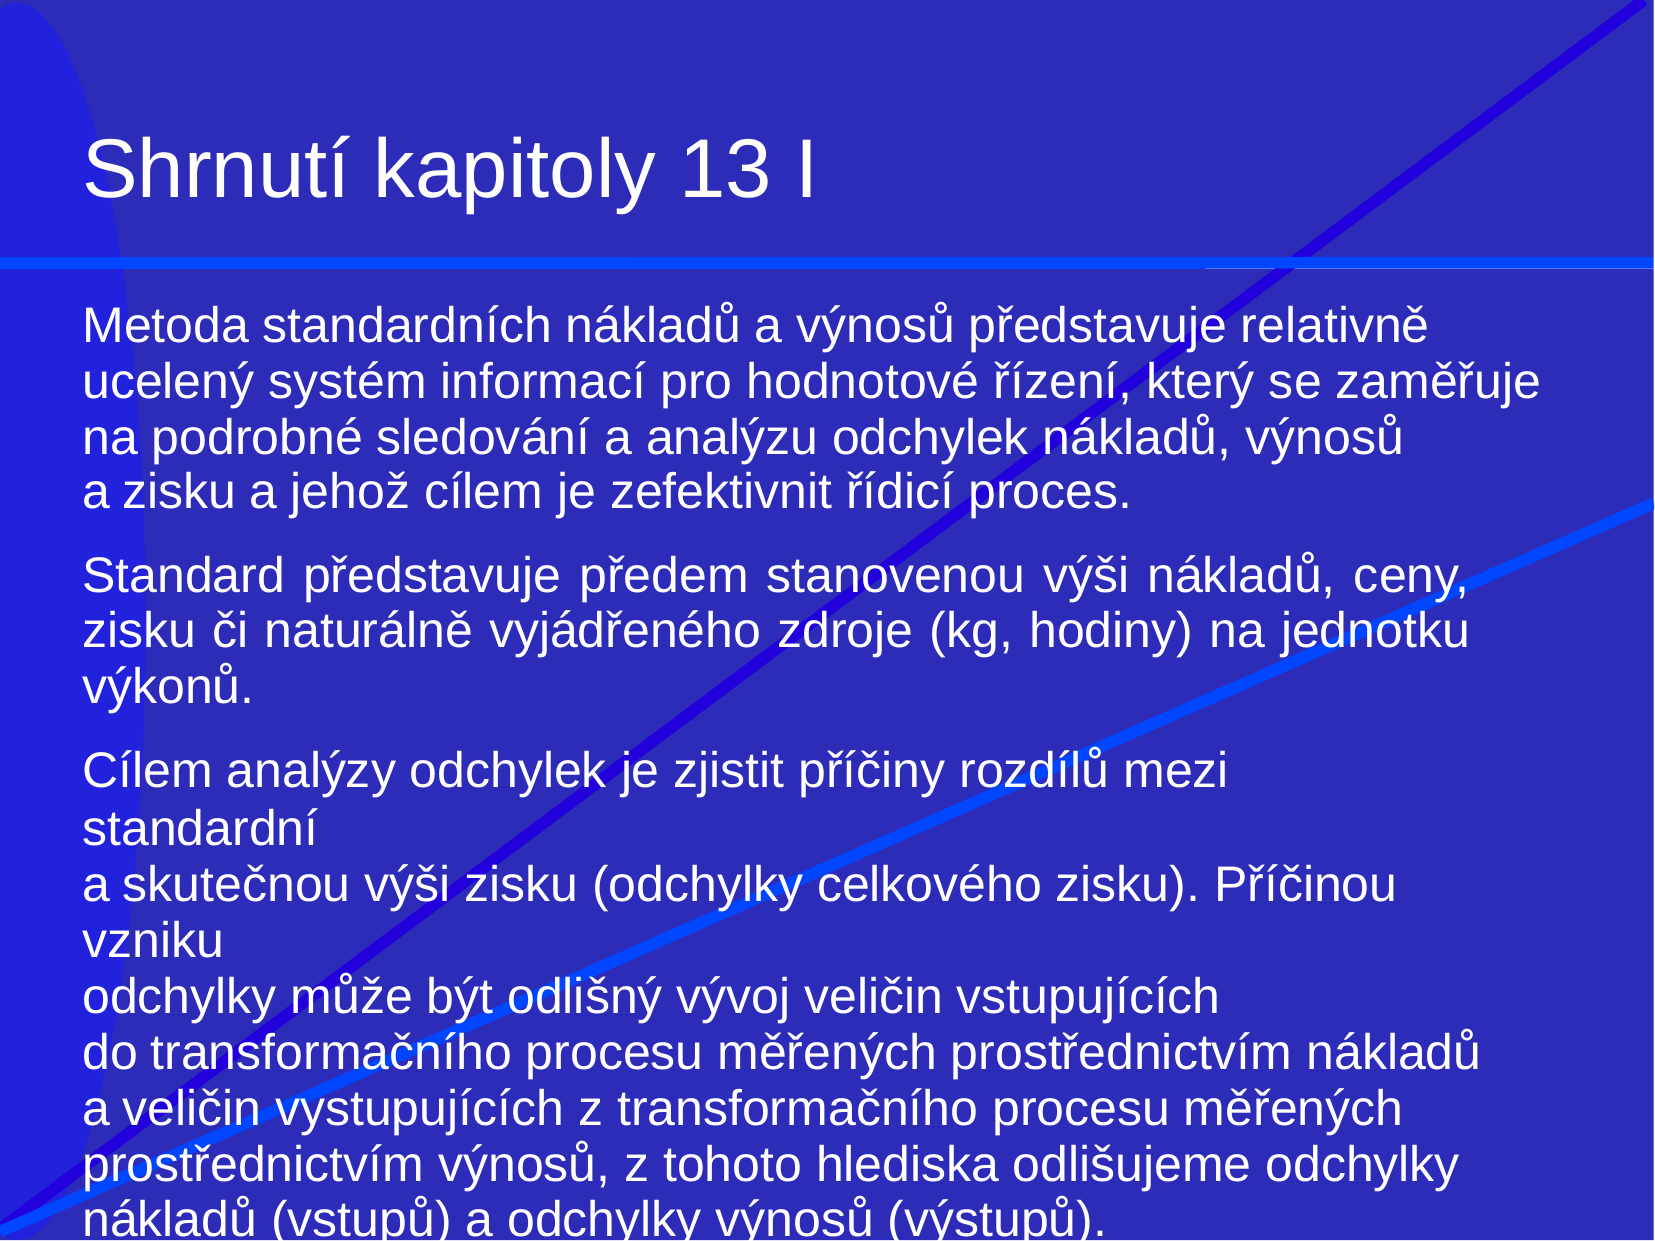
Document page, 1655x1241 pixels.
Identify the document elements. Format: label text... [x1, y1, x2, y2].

list Metoda standardních nákladů a výnosů představuje relativně ucelený systém informací pro hodnotové řízení, který se zaměřuje na podrobné sledování a analýzu odchylek nákladů, výnosů a zisku a jehož cílem je zefektivnit řídicí proces. Standard představuje předem stanovenou výši nákladů, ceny, zisku či naturálně vyjádřeného zdroje (kg, hodiny) na jednotku výkonů. Cílem analýzy odchylek je zjistit příčiny rozdílů mezi standardní a skutečnou výši zisku (odchylky celkového zisku). Příčinou vzniku odchylky může být odlišný vývoj veličin vstupujících do transformačního procesu měřených prostřednictvím nákladů a veličin vystupujících z transformačního procesu měřených prostřednictvím výnosů, z tohoto hlediska odlišujeme odchylky nákladů (vstupů) a odchylky výnosů (výstupů). [80, 296, 1574, 1241]
title Shrnutí kapitoly 13 I [80, 67, 1574, 296]
